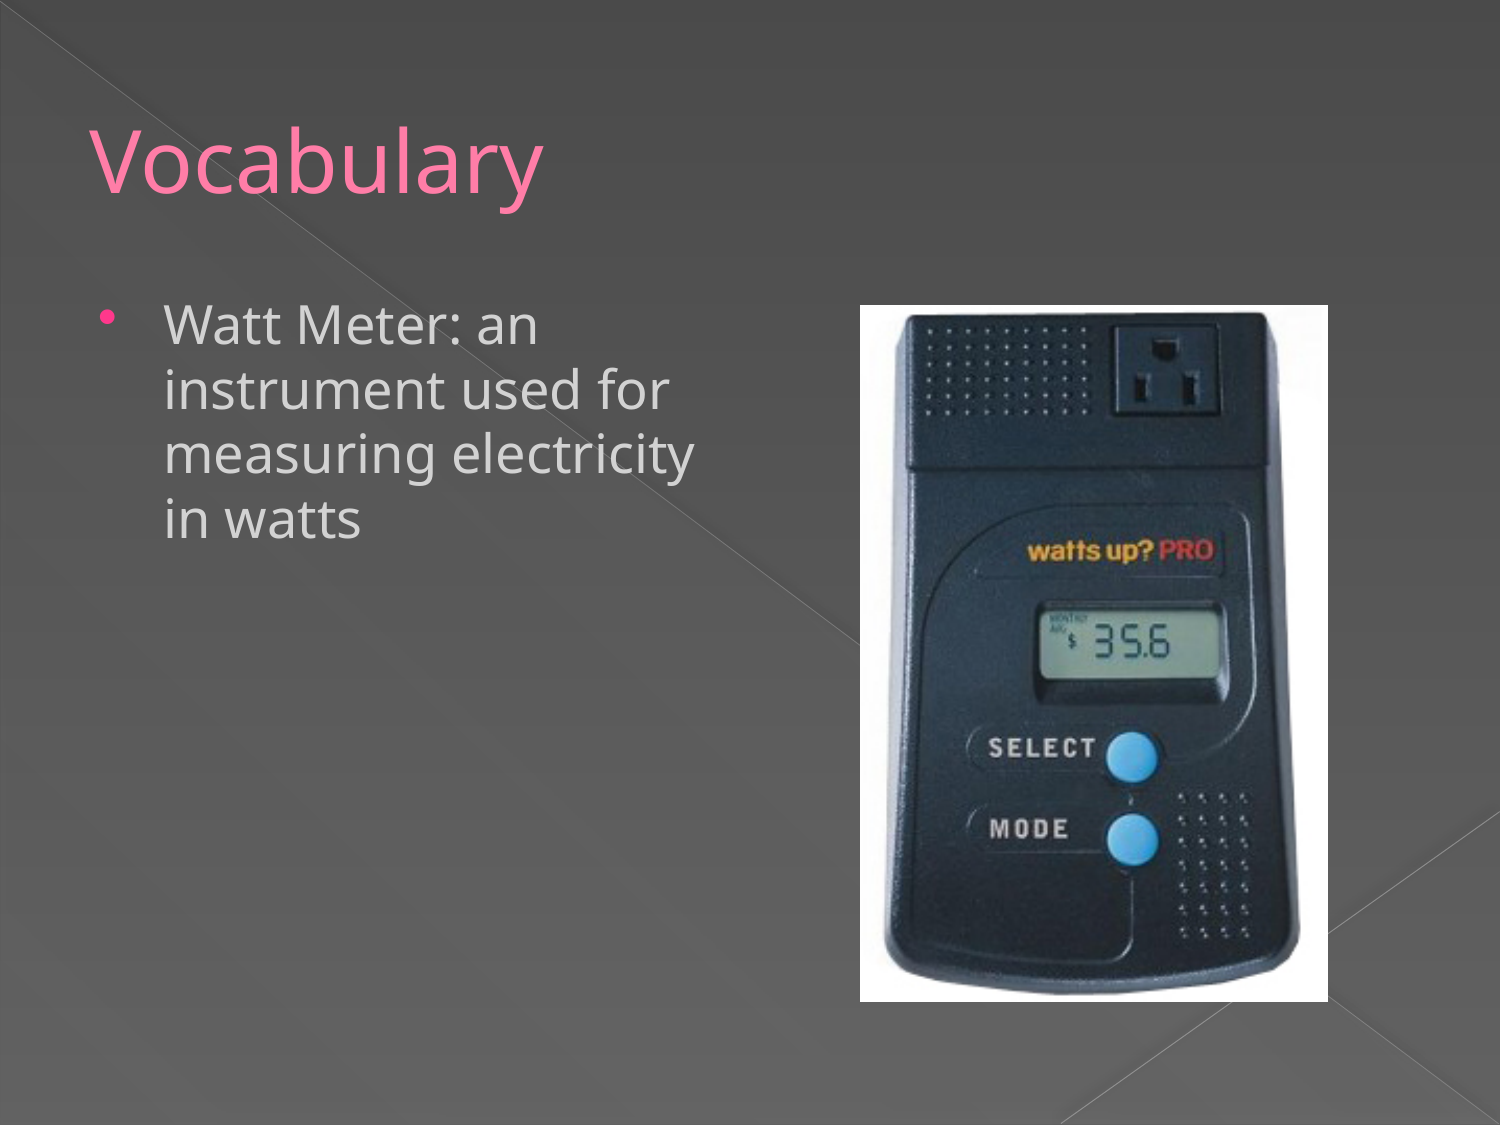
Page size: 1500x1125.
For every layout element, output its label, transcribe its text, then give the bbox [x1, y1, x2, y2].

list Watt Meter: an instrument used for measuring electricity in watts [75, 282, 738, 1025]
title Vocabulary [75, 43, 1425, 274]
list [860, 305, 1328, 1002]
